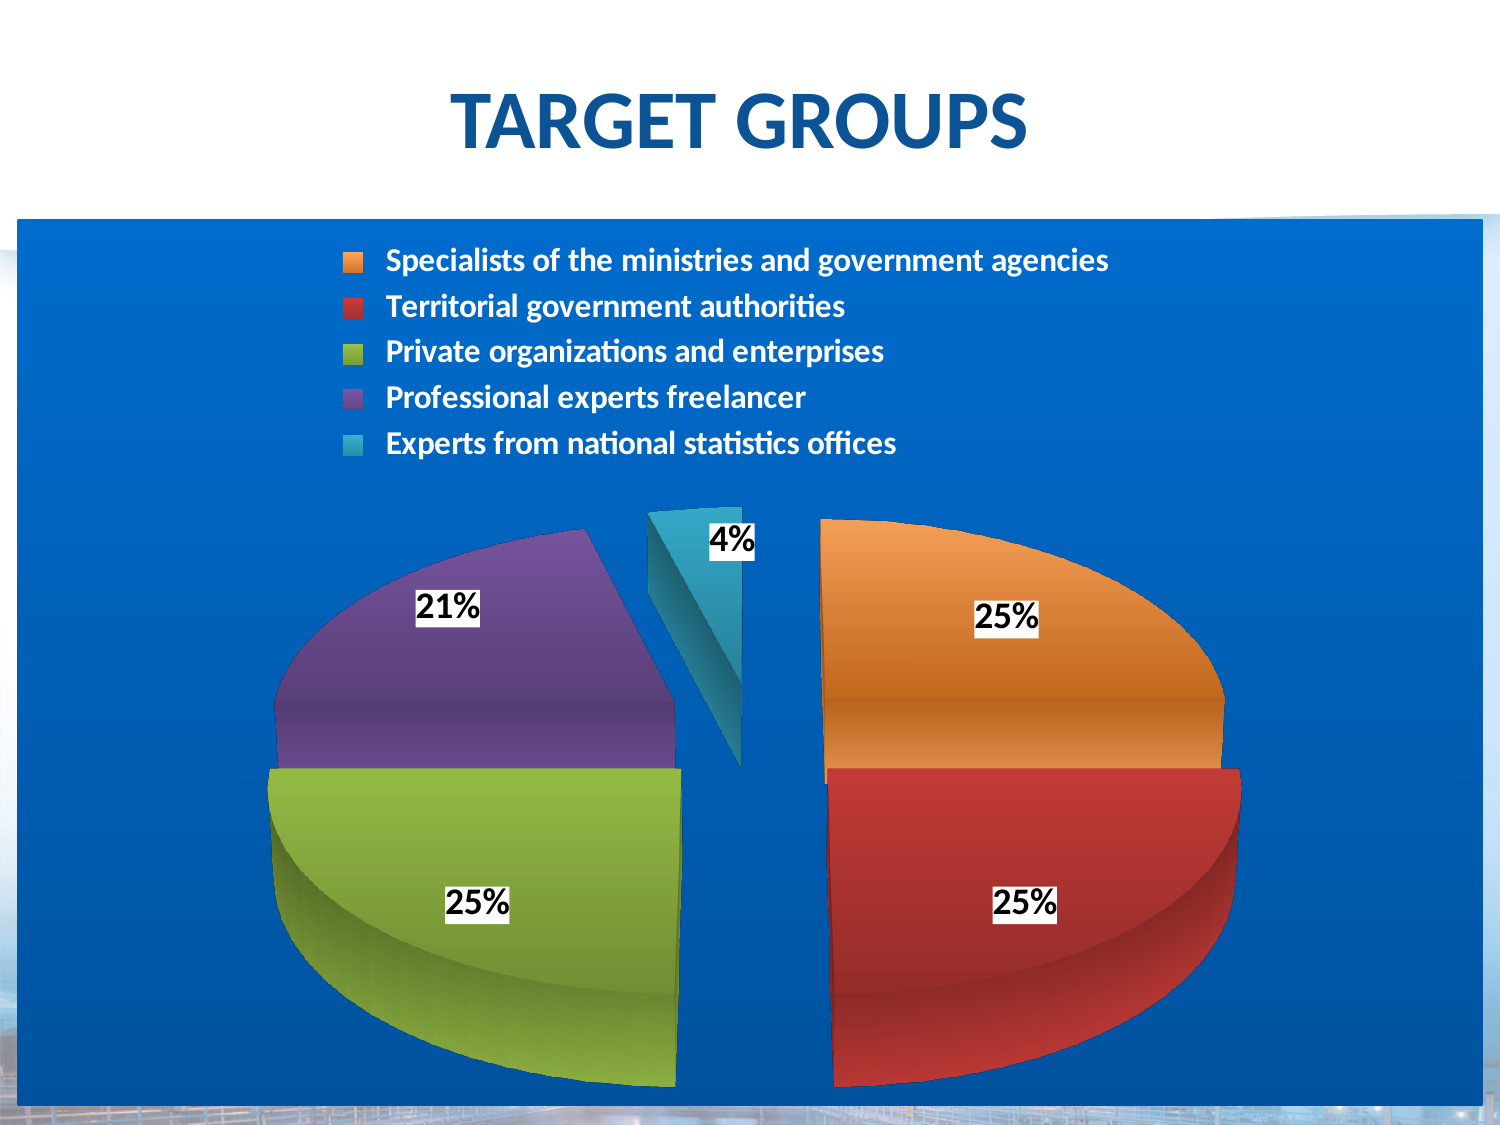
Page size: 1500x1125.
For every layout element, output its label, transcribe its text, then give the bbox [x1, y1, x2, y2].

chart [17, 219, 1483, 1107]
title TARGET GROUPS [64, 30, 1415, 217]
picture [0, 215, 1500, 1125]
